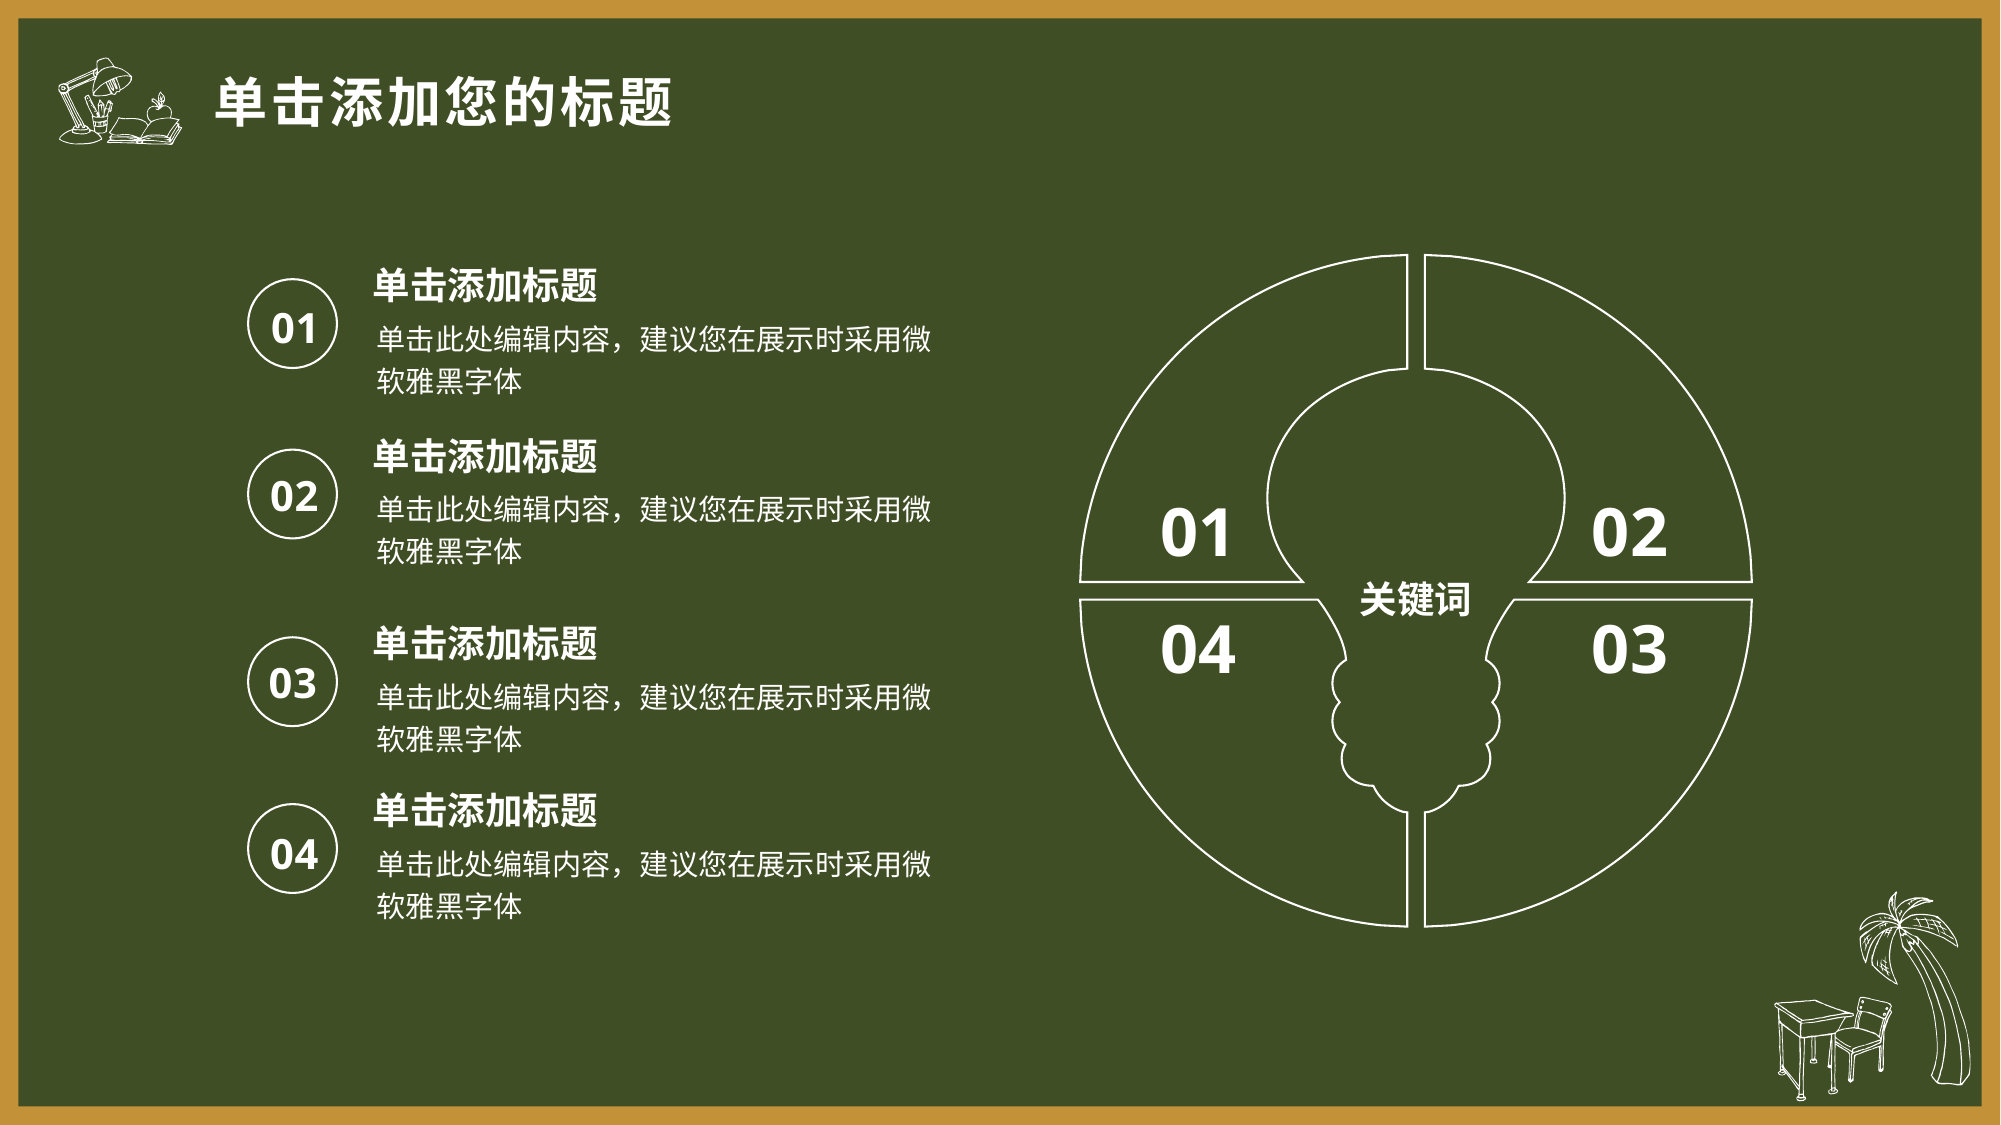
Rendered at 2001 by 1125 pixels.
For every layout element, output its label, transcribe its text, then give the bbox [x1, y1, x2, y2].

text_box 单击添加标题 [358, 425, 619, 486]
text_box 03 [262, 656, 324, 707]
text_box 02 [263, 469, 325, 520]
text_box 单击此处编辑内容，建议您在展示时采用微软雅黑字体 [376, 672, 946, 751]
text_box [1079, 598, 1409, 928]
text_box 单击此处编辑内容，建议您在展示时采用微软雅黑字体 [376, 484, 946, 563]
text_box 03 [1577, 599, 1684, 695]
text_box [1079, 253, 1409, 584]
text_box [1423, 598, 1753, 928]
text_box 单击添加标题 [358, 254, 619, 315]
text_box [247, 278, 339, 370]
text_box 01 [264, 301, 326, 352]
text_box 02 [1577, 482, 1684, 577]
text_box [247, 448, 339, 540]
text_box 01 [1145, 482, 1252, 577]
text_box 关键词 [1309, 567, 1523, 622]
text_box 单击添加标题 [358, 779, 619, 840]
text_box [247, 636, 339, 728]
text_box [1423, 253, 1753, 584]
text_box 单击此处编辑内容，建议您在展示时采用微软雅黑字体 [376, 839, 946, 918]
text_box 单击此处编辑内容，建议您在展示时采用微软雅黑字体 [376, 314, 946, 393]
text_box [247, 803, 339, 895]
text_box 单击添加标题 [358, 613, 619, 673]
text_box 04 [1145, 599, 1252, 695]
text_box 单击添加您的标题 [198, 60, 772, 141]
text_box 04 [263, 827, 325, 878]
